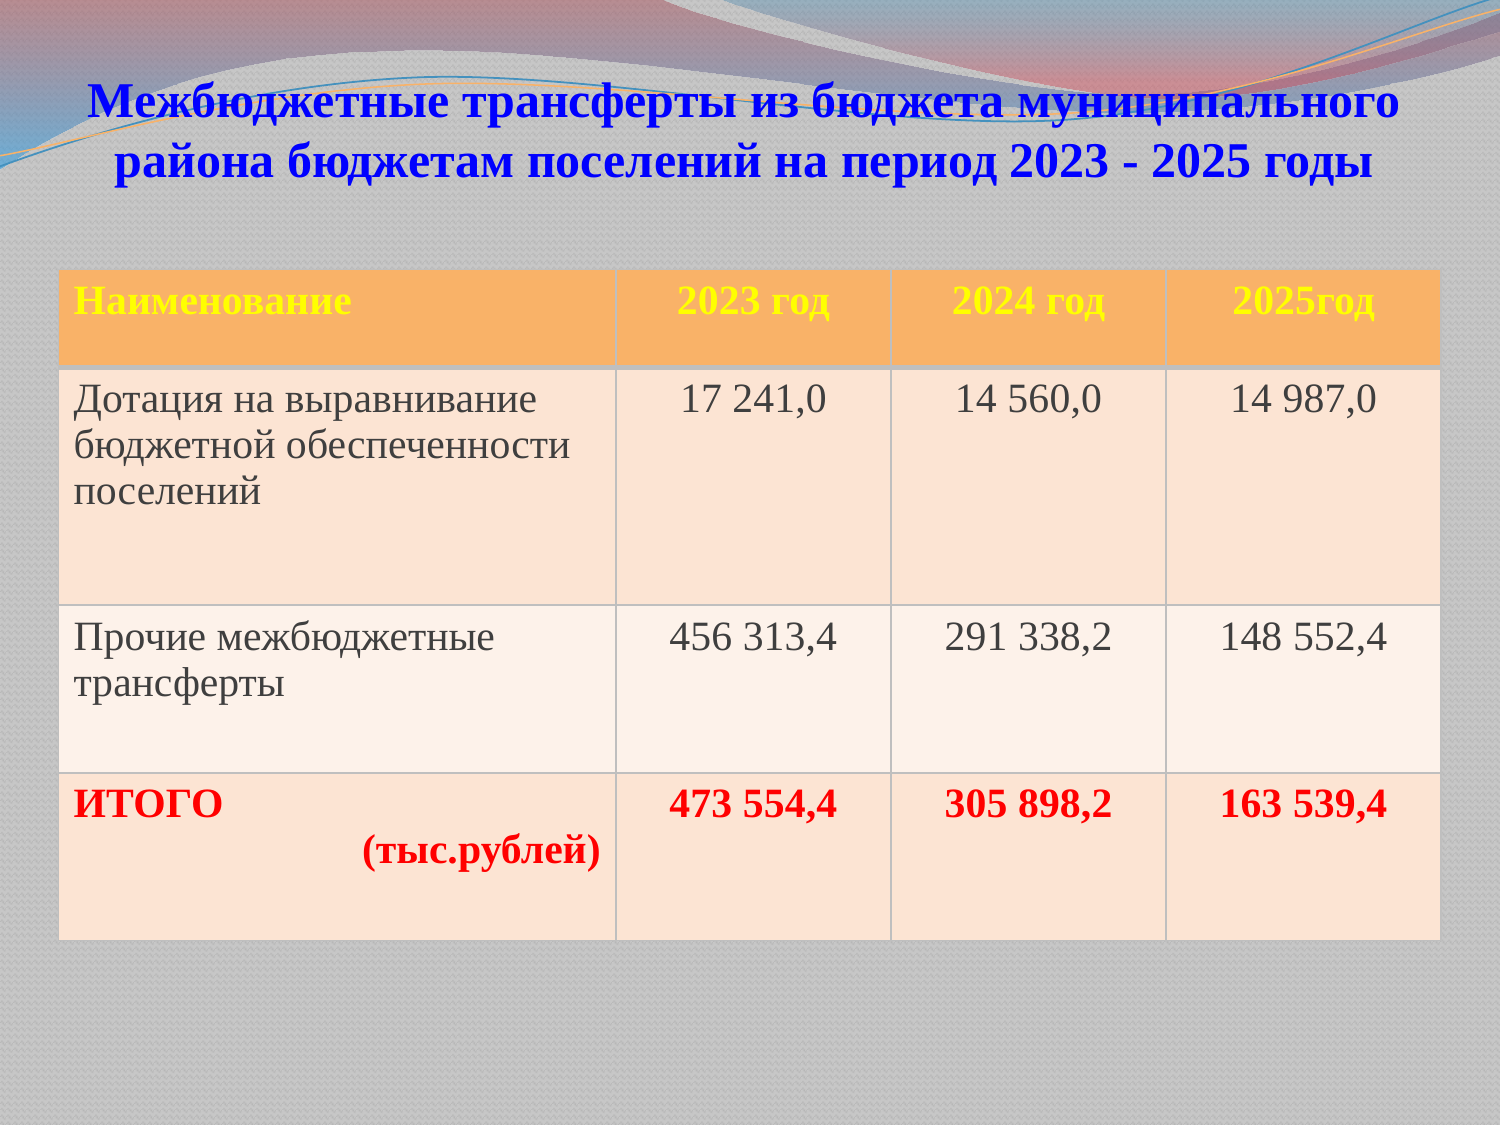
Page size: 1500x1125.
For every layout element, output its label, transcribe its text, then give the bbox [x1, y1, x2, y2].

table_cell 473 554,4 [617, 774, 890, 940]
table_cell ИТОГО (тыс.рублей) [59, 774, 615, 940]
table_cell 163 539,4 [1167, 774, 1440, 940]
table_cell 291 338,2 [892, 606, 1165, 772]
table_cell Дотация на выравнивание бюджетной обеспеченности поселений [59, 370, 615, 604]
table_cell 148 552,4 [1167, 606, 1440, 772]
table_header Наименование [59, 270, 615, 365]
table_cell 305 898,2 [892, 774, 1165, 940]
table_cell Прочие межбюджетные трансферты [59, 606, 615, 772]
table_header 2025год [1167, 270, 1440, 365]
title Межбюджетные трансферты из бюджета муниципального района бюджетам поселений на период 2023 - 2025 годы [35, 35, 1454, 188]
table_cell 17 241,0 [617, 370, 890, 604]
table_header 2024 год [892, 270, 1165, 365]
table_cell 14 560,0 [892, 370, 1165, 604]
table_header 2023 год [617, 270, 890, 365]
table_cell 456 313,4 [617, 606, 890, 772]
table_cell 14 987,0 [1167, 370, 1440, 604]
